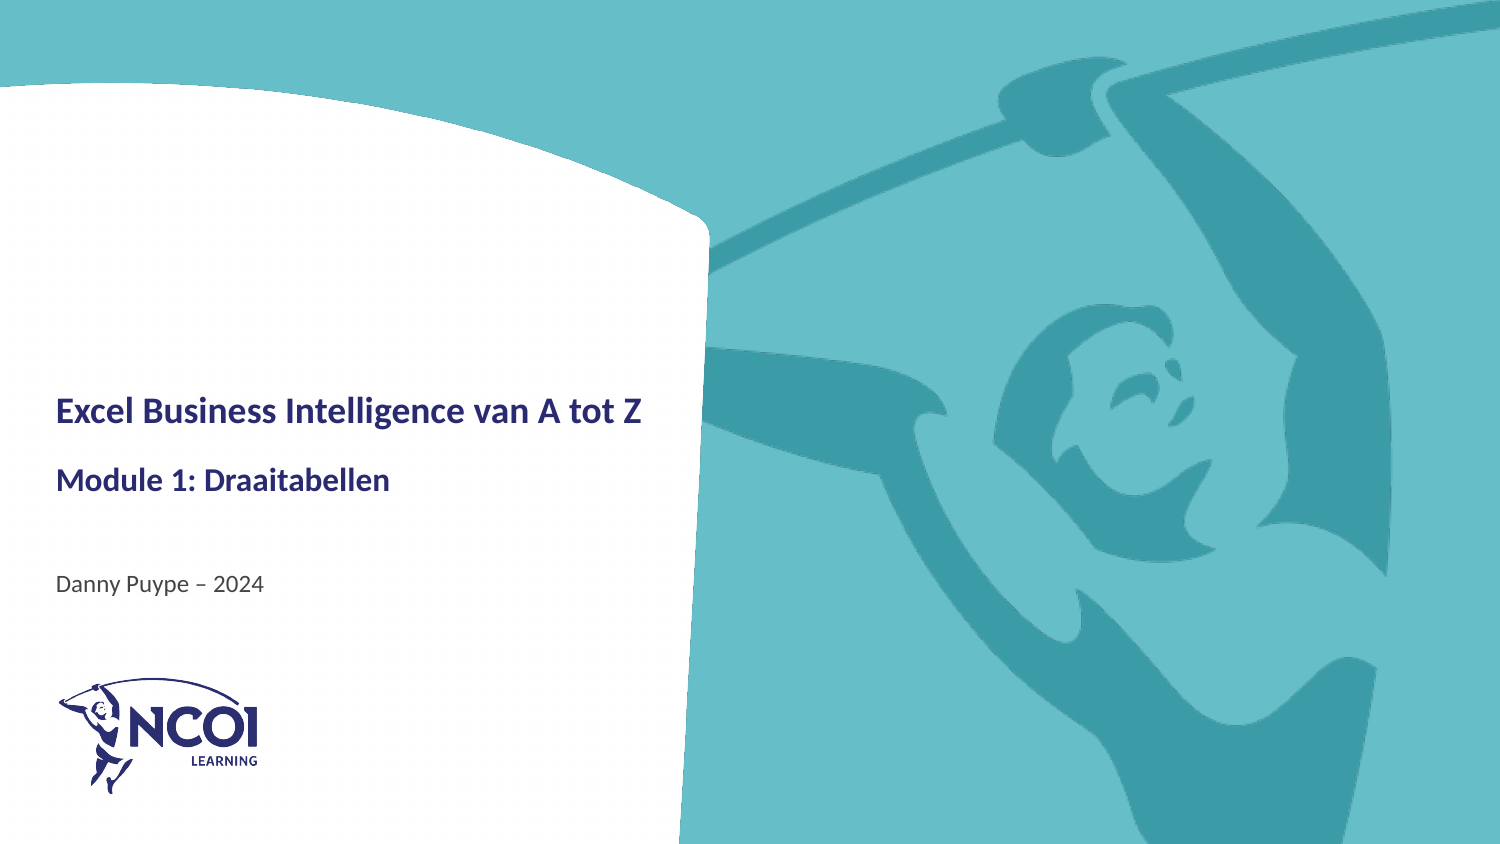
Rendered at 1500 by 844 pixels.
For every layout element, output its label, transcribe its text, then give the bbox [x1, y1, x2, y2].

list Danny Puype – 2024 [55, 563, 644, 605]
subtitle Module 1: Draaitabellen [55, 458, 644, 536]
title Excel Business Intelligence van A tot Z [55, 177, 644, 432]
picture [0, 0, 1500, 844]
